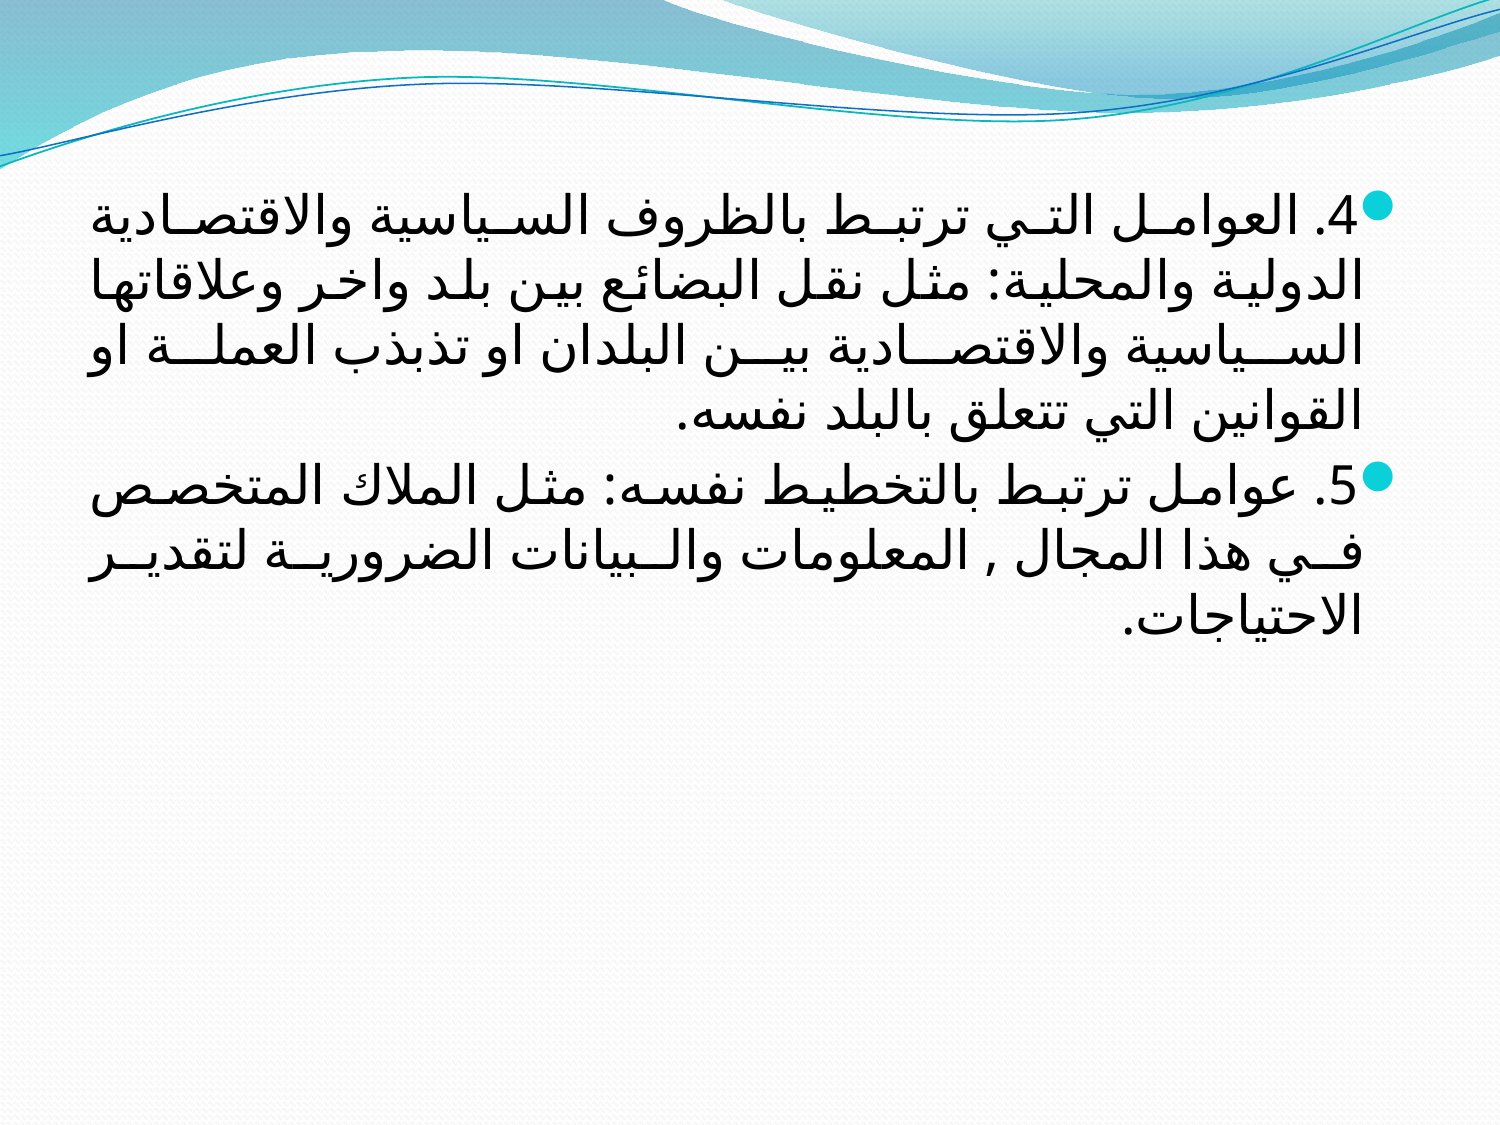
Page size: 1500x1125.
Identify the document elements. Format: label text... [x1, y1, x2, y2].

list 4. العوامل التي ترتبط بالظروف السياسية والاقتصادية الدولية والمحلية: مثل نقل البضائع بين بلد واخر وعلاقاتها السياسية والاقتصادية بين البلدان او تذبذب العملة او القوانين التي تتعلق بالبلد نفسه. 5. عوامل ترتبط بالتخطيط نفسه: مثل الملاك المتخصص في هذا المجال , المعلومات والبيانات الضرورية لتقدير الاحتياجات. [75, 172, 1425, 1038]
